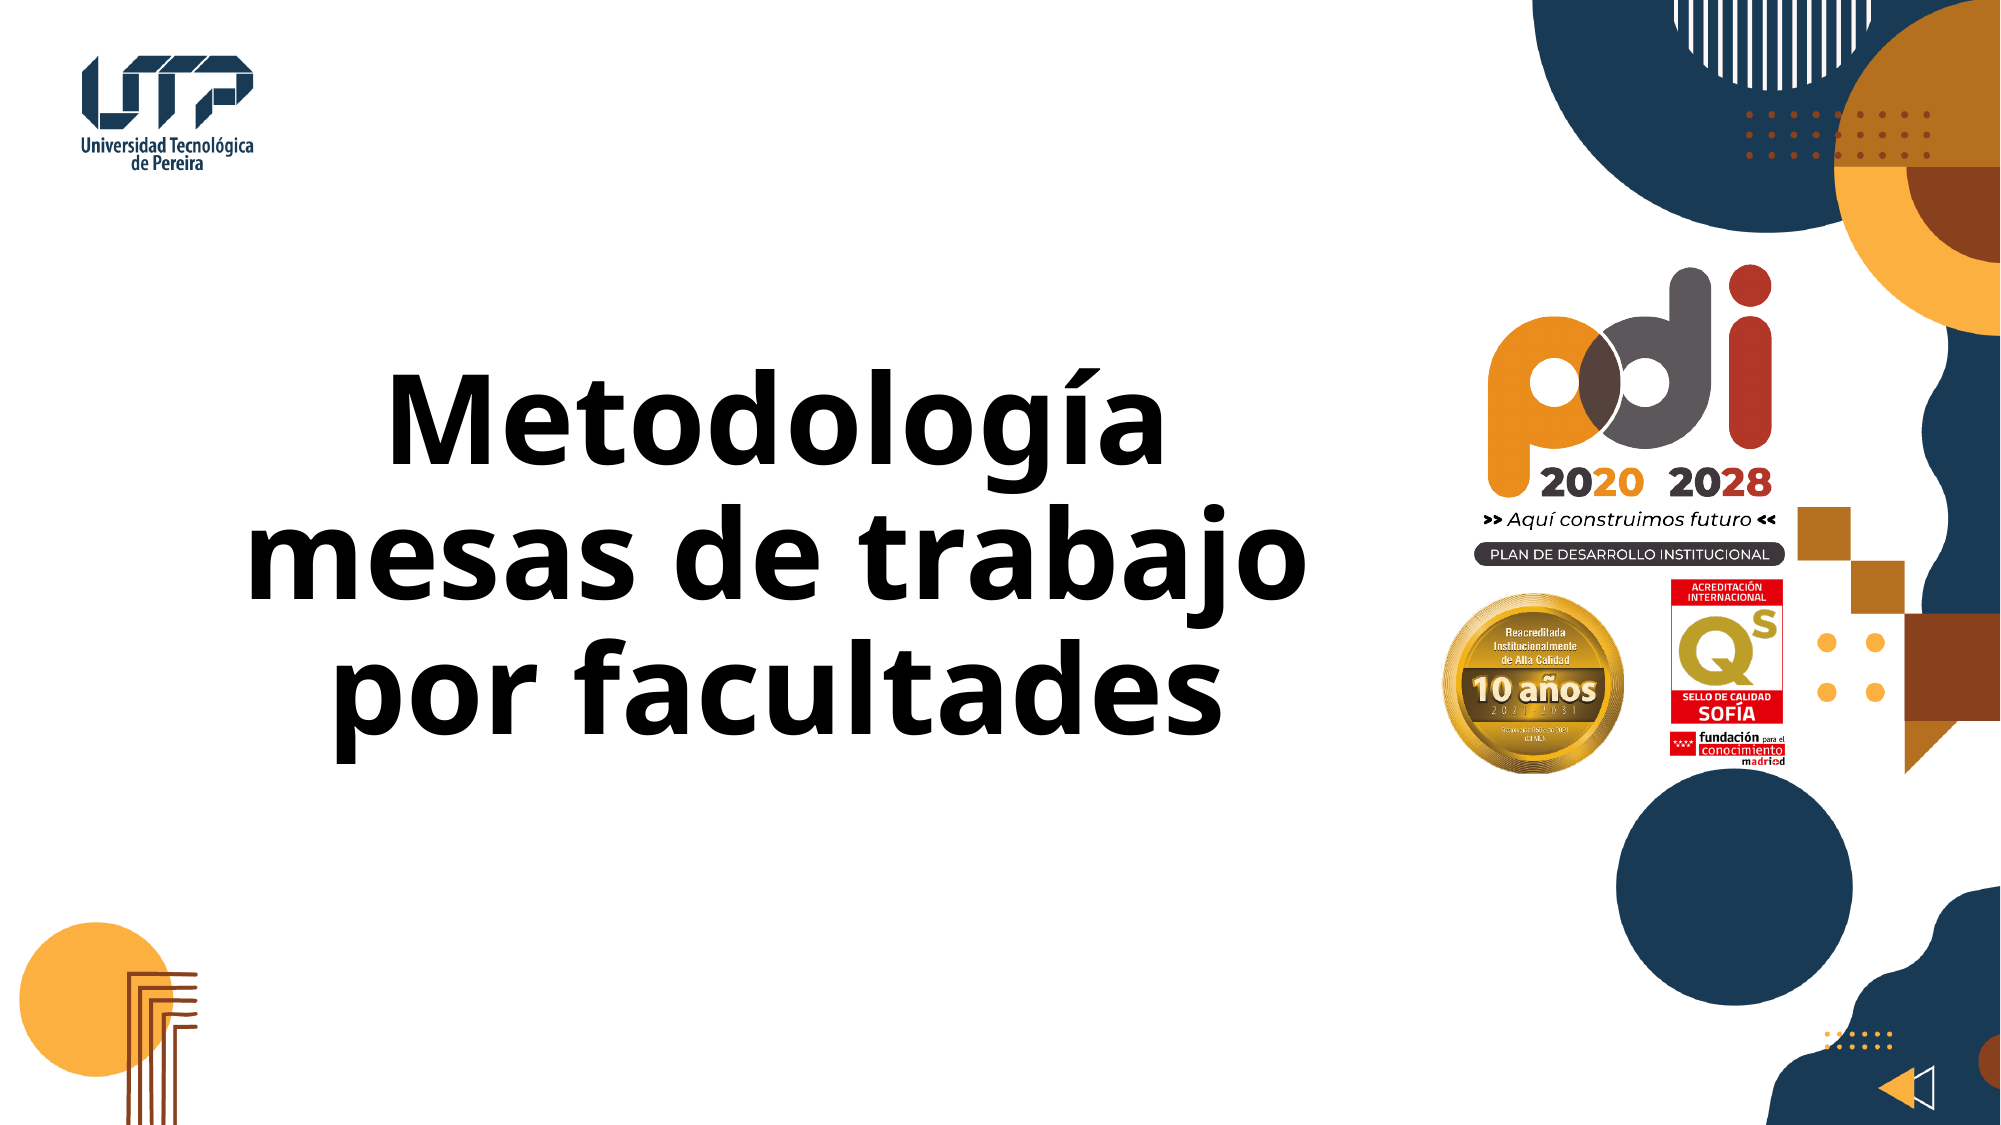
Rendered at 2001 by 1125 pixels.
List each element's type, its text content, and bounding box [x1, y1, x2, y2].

picture [0, 0, 2001, 1125]
text_box Metodología mesas de trabajo por facultades [183, 575, 1371, 769]
